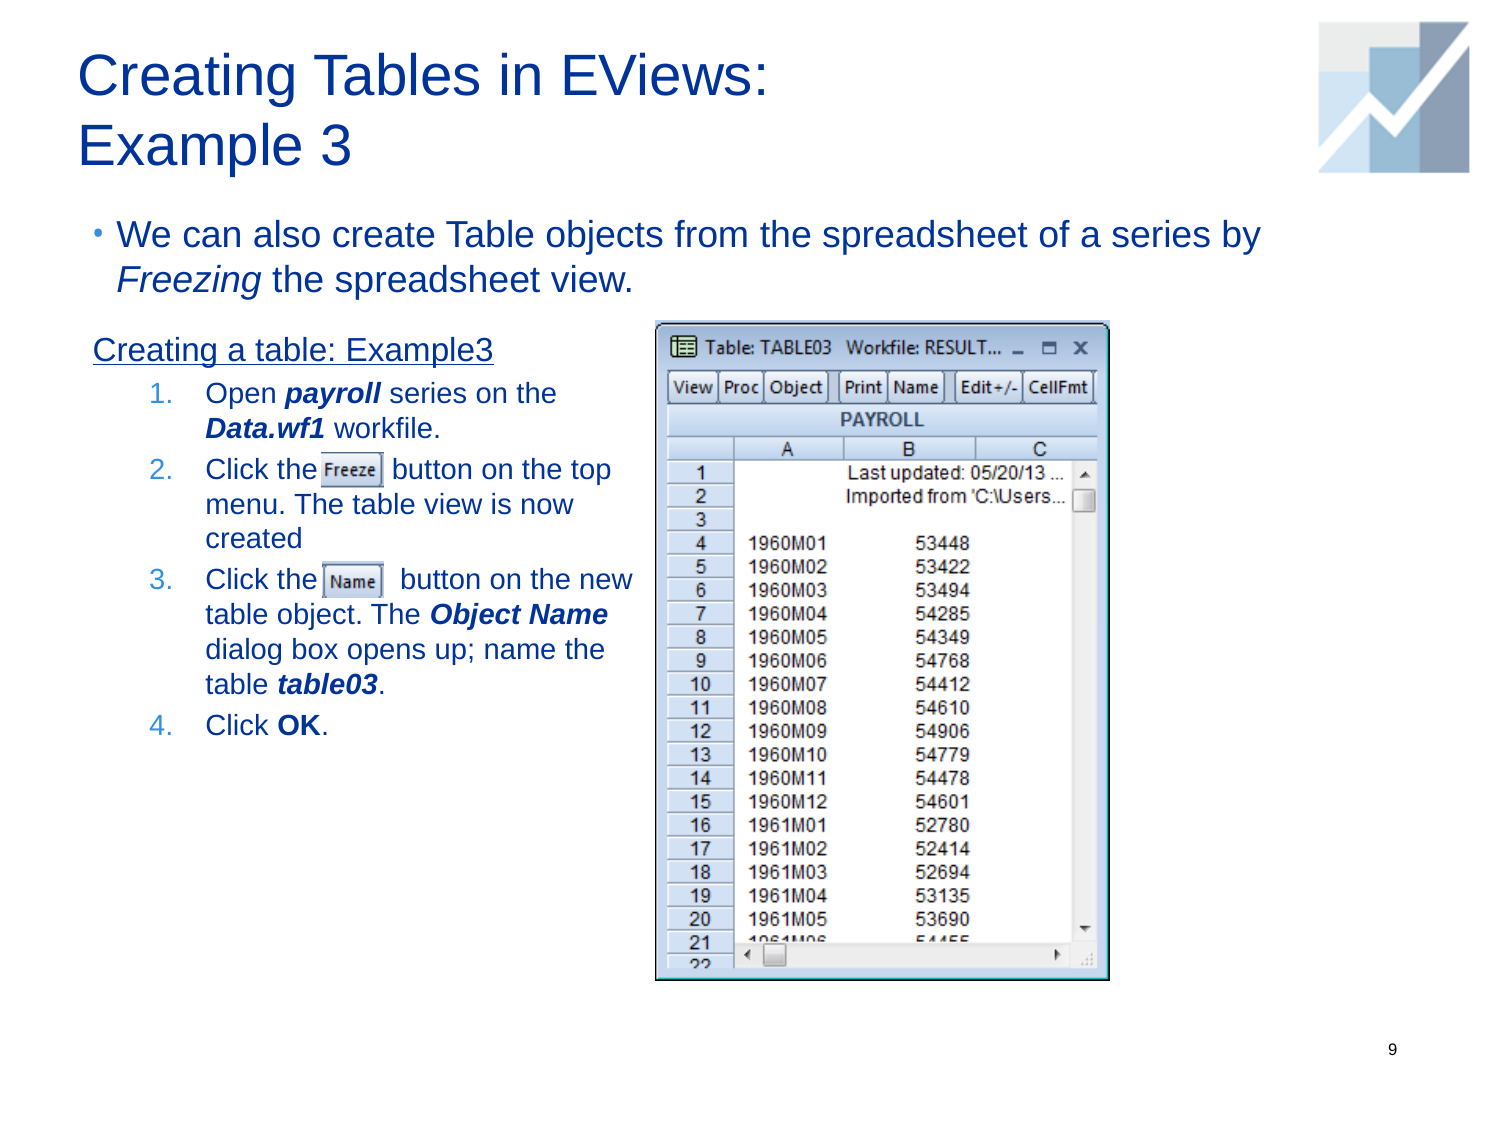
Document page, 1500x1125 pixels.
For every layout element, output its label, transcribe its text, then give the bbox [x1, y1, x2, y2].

text_box We can also create Table objects from the spreadsheet of a series by Freezing the spreadsheet view. [73, 202, 1406, 410]
picture [1300, 11, 1479, 181]
picture [322, 561, 384, 598]
picture [320, 452, 384, 491]
picture [655, 320, 1110, 981]
slide_number 9 [1262, 1015, 1413, 1067]
title Creating Tables in EViews: Example 3 [62, 0, 1297, 185]
text_box Creating a table: Example3 Open payroll series on the Data.wf1 workfile. Click the button on the top menu. The table view is now created Click the button on the new table object. The Object Name dialog box opens up; name the table table03. Click OK. [11, 320, 656, 1001]
